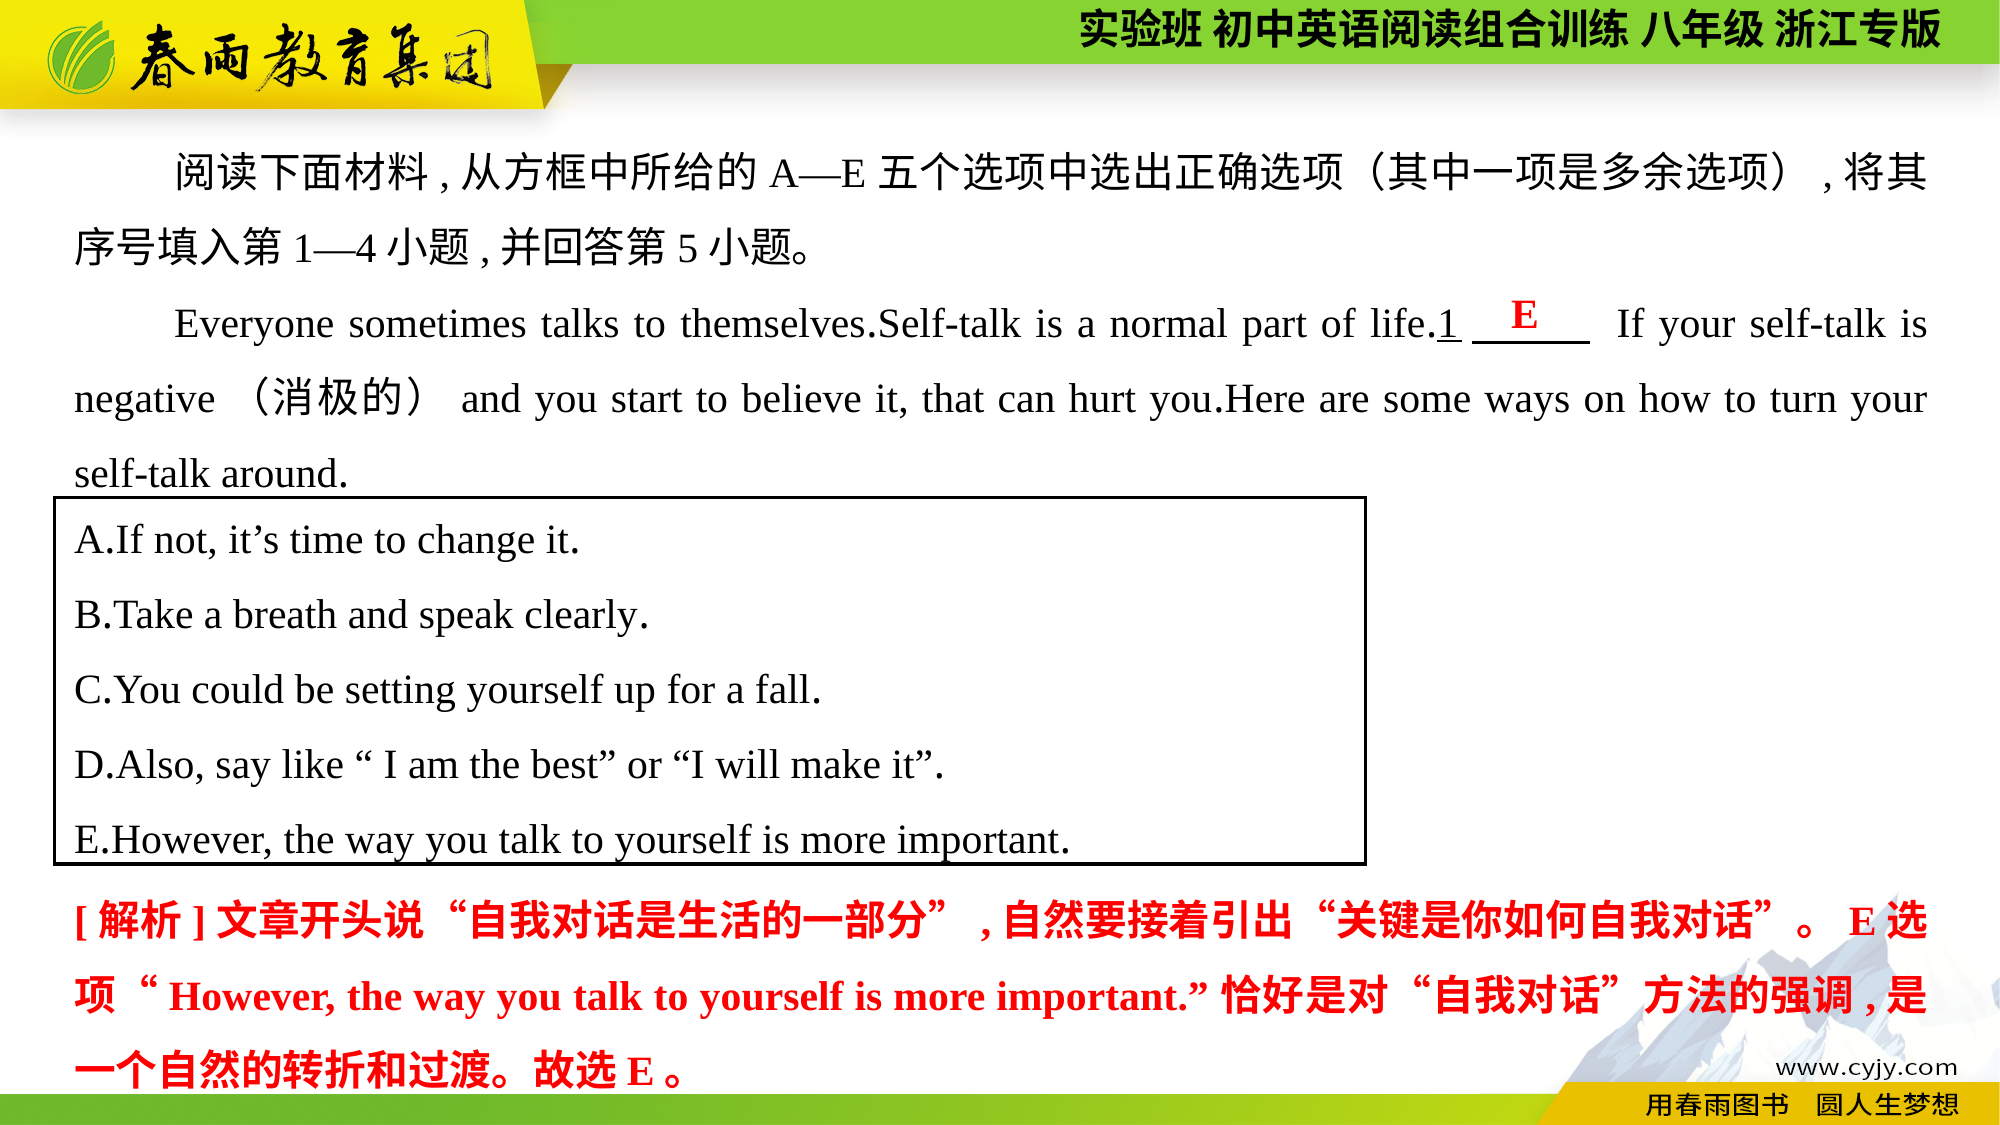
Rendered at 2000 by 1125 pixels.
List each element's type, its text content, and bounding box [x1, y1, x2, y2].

text_box [解析]文章开头说“自我对话是生活的一部分”,自然要接着引出“关键是你如何自我对话”。E选项“However, the way you talk to yourself is more important.”恰好是对“自我对话”方法的强调,是一个自然的转折和过渡。故选E。 [59, 861, 1944, 1102]
text_box A.If not, it’s time to change it. B.Take a breath and speak clearly. C.You could be setting yourself up for a fall. D.Also, say like “ I am the best” or “I will make it”. E.However, the way you talk to yourself is more important. [59, 479, 1944, 861]
text_box E [1496, 278, 1554, 344]
picture [0, 0, 2000, 1125]
list 阅读下面材料,从方框中所给的A—E五个选项中选出正确选项（其中一项是多余选项）,将其序号填入第1—4小题,并回答第5小题。 Everyone sometimes talks to themselves.Self-talk is a normal part of life.1 If your self-talk is negative（消极的）and you start to believe it, that can hurt you.Here are some ways on how to turn your self-talk around. [59, 113, 1944, 479]
text_box [54, 497, 1366, 864]
